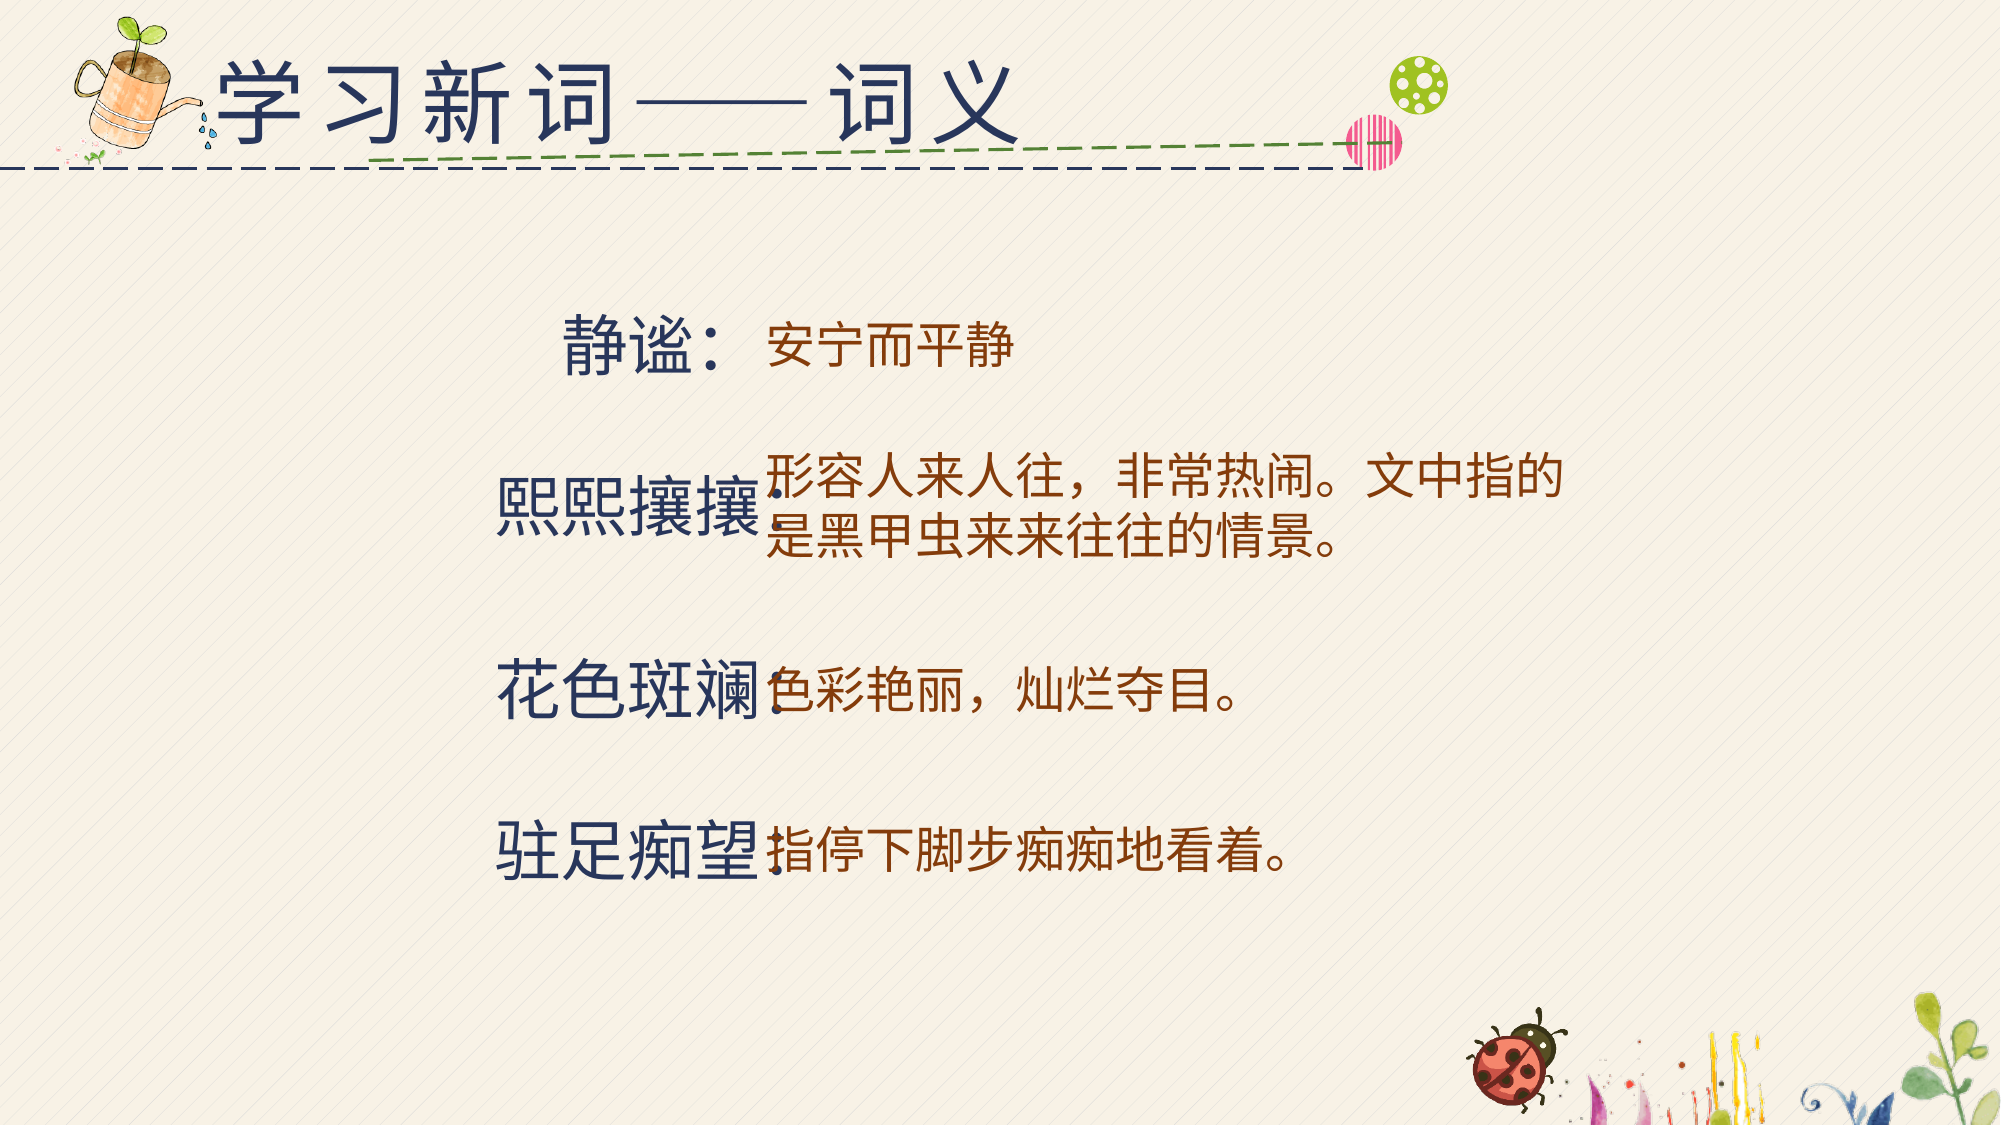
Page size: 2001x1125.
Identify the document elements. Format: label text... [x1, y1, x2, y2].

text_box 形容人来人往，非常热闹。文中指的是黑甲虫来来往往的情景。 [750, 437, 1584, 573]
text_box [1372, 145, 1387, 172]
picture [1374, 827, 2001, 1125]
text_box [1372, 113, 1387, 141]
text_box [1389, 56, 1448, 115]
text_box 花色斑斓： [416, 640, 776, 736]
text_box [1366, 143, 1371, 172]
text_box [368, 142, 1346, 161]
text_box 学习新词——词义 [217, 38, 1083, 163]
text_box [1366, 113, 1371, 141]
picture [54, 16, 217, 165]
text_box [1388, 117, 1404, 168]
text_box 静谧： [416, 296, 776, 392]
text_box 熙熙攘攘： [416, 457, 750, 553]
text_box 驻足痴望： [416, 801, 776, 896]
text_box [1345, 115, 1364, 170]
text_box 指停下脚步痴痴地看着。 [750, 811, 1320, 887]
text_box 安宁而平静 [750, 306, 1304, 382]
text_box 色彩艳丽，灿烂夺目。 [750, 651, 1320, 726]
